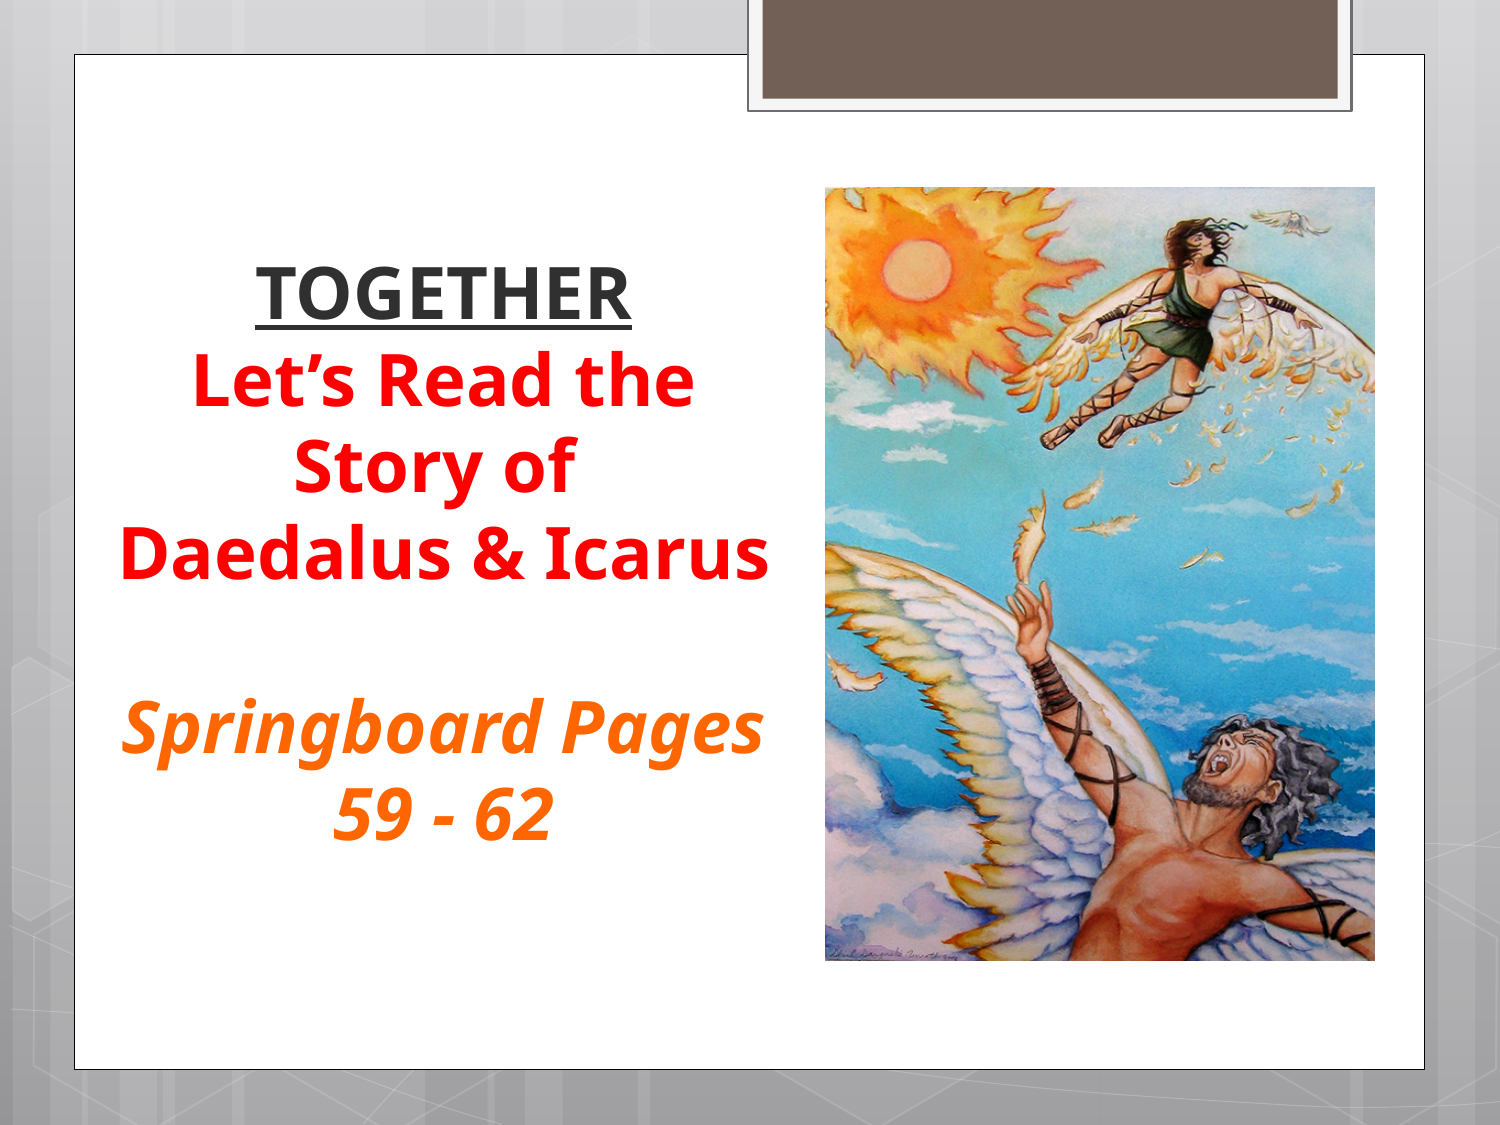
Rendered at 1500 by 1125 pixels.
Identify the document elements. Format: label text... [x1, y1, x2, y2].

title TOGETHER Let’s Read the Story of Daedalus & Icarus Springboard Pages 59 - 62 [87, 149, 800, 863]
picture [824, 187, 1376, 961]
